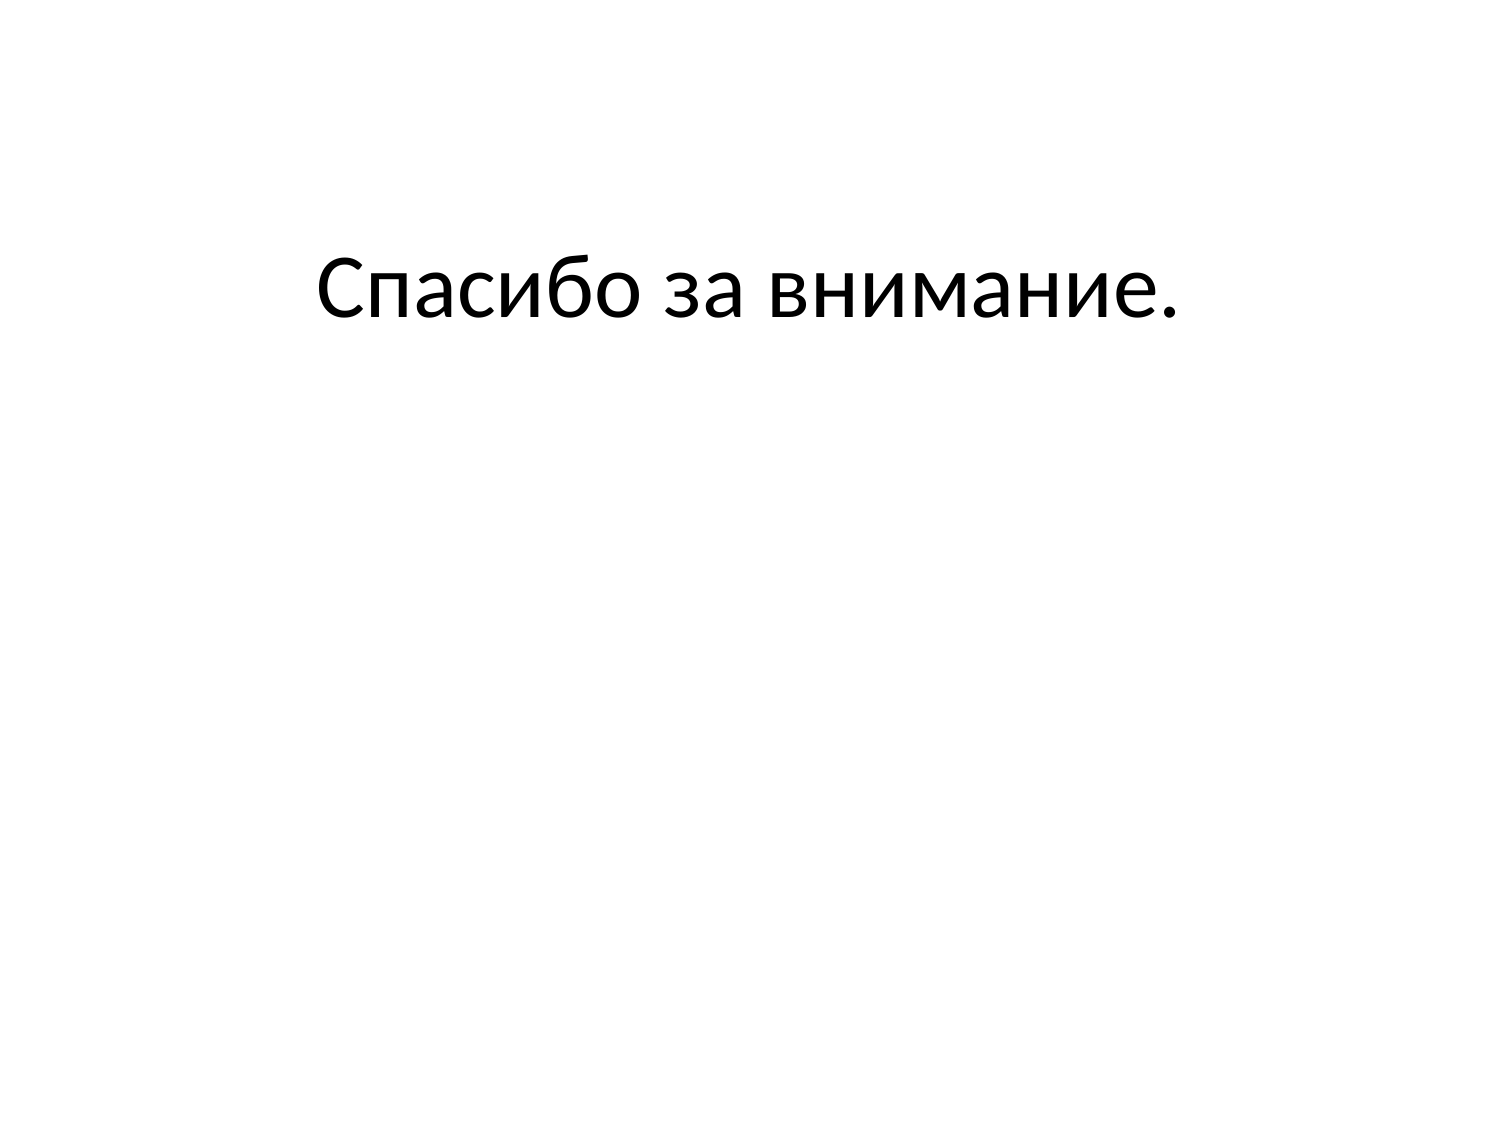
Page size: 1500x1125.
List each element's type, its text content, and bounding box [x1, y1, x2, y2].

title Спасибо за внимание. [75, 137, 1425, 646]
